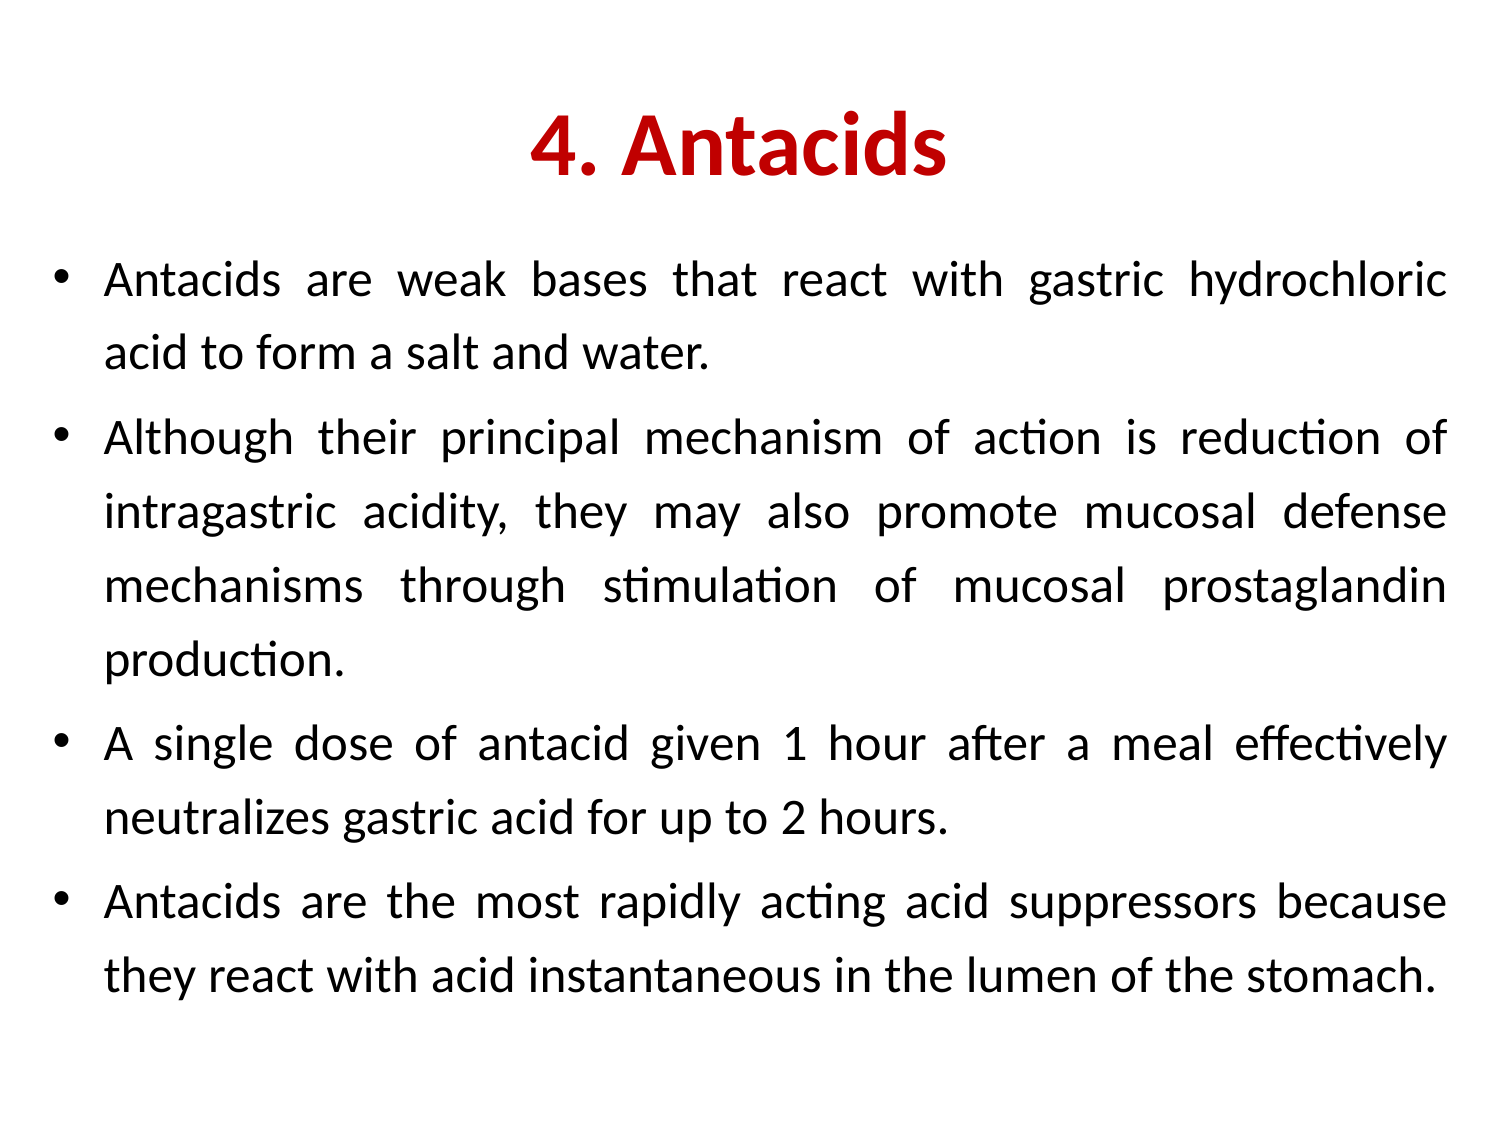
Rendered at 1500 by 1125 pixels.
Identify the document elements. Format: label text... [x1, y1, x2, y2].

title 4. Antacids [75, 45, 1425, 224]
list Antacids are weak bases that react with gastric hydrochloric acid to form a salt and water. Although their principal mechanism of action is reduction of intragastric acidity, they may also promote mucosal defense mechanisms through stimulation of mucosal prostaglandin production. A single dose of antacid given 1 hour after a meal effectively neutralizes gastric acid for up to 2 hours. Antacids are the most rapidly acting acid suppressors because they react with acid instantaneous in the lumen of the stomach. [37, 224, 1463, 1088]
